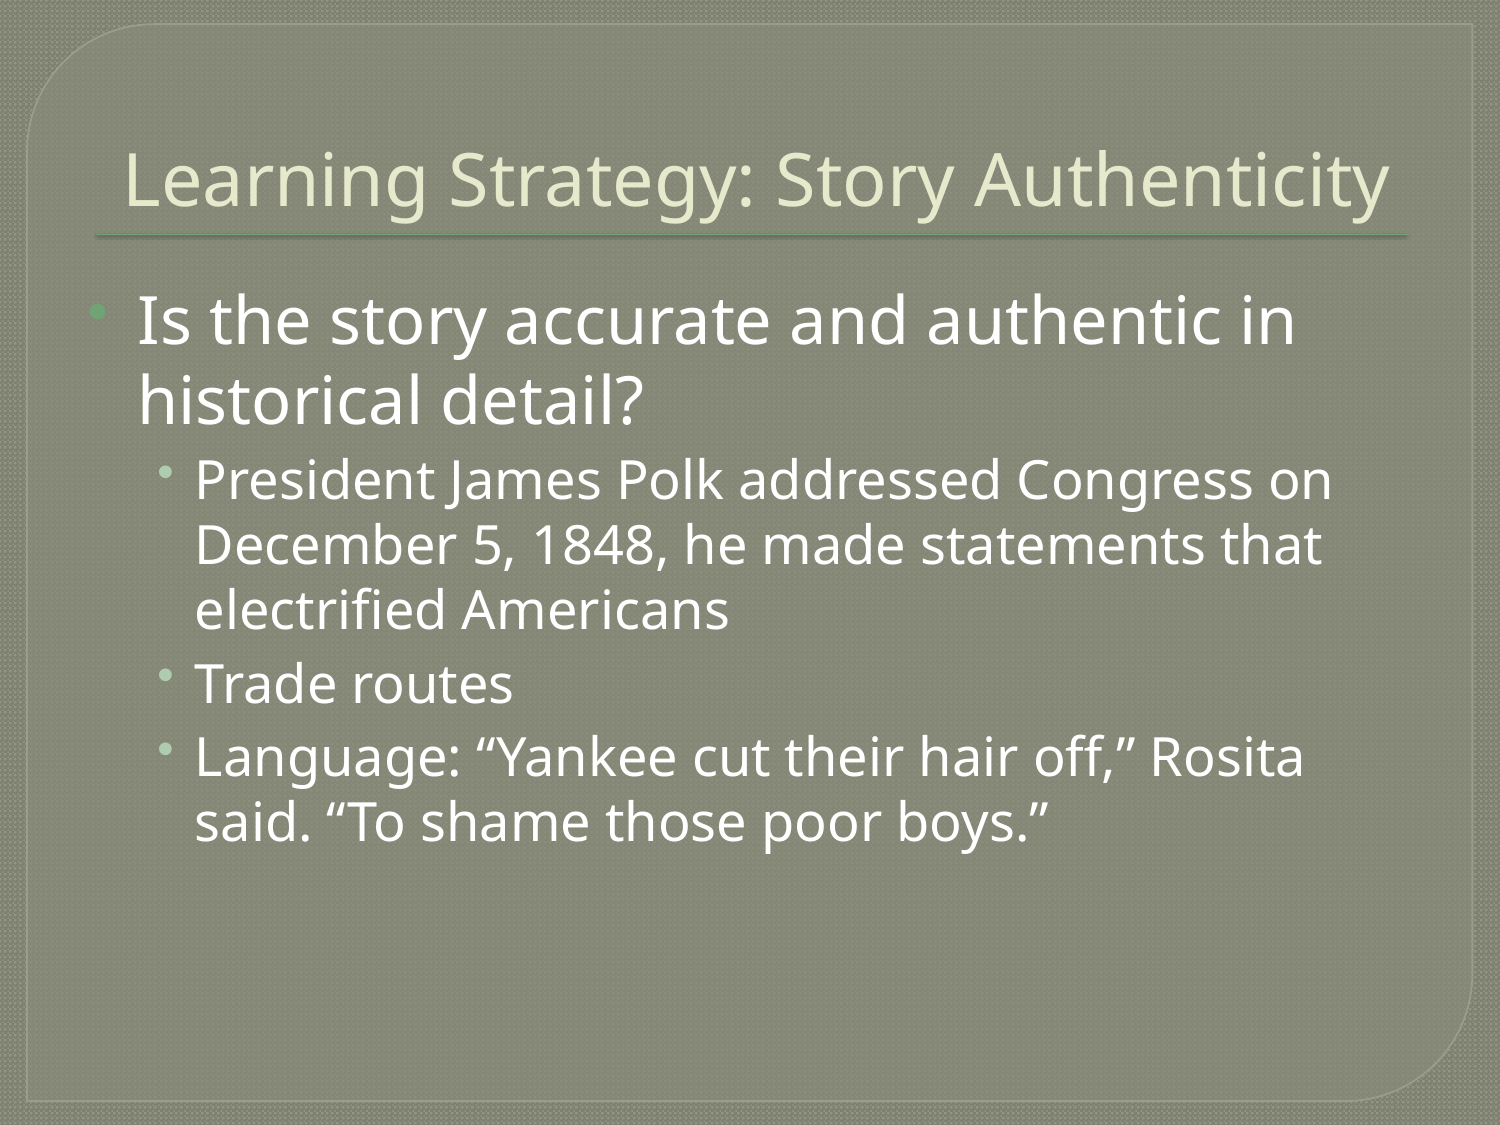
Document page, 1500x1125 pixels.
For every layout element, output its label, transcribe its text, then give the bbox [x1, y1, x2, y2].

list Is the story accurate and authentic in historical detail? President James Polk addressed Congress on December 5, 1848, he made statements that electrified Americans Trade routes Language: “Yankee cut their hair off,” Rosita said. “To shame those poor boys.” [75, 270, 1425, 1013]
title Learning Strategy: Story Authenticity [75, 41, 1425, 230]
